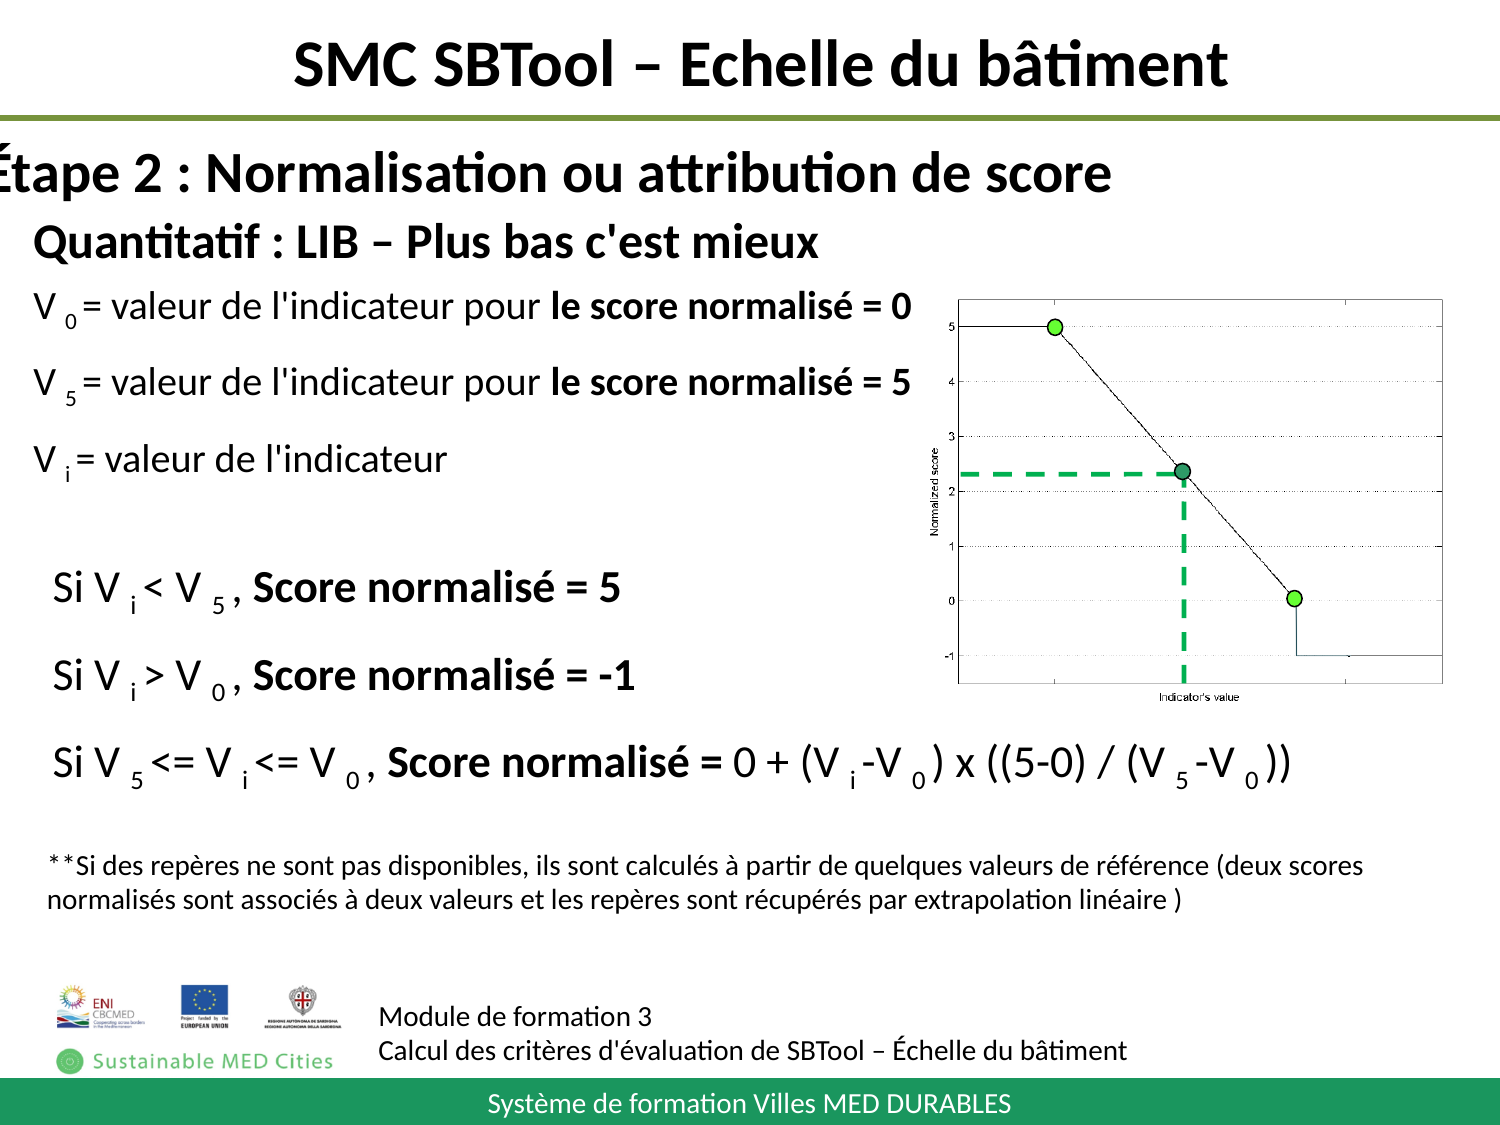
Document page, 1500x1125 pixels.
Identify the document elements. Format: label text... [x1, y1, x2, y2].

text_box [0, 970, 1500, 1125]
text_box Quantitatif : LIB – Plus bas c'est mieux [18, 201, 959, 276]
text_box **Si des repères ne sont pas disponibles, ils sont calculés à partir de quelques valeurs de référence (deux scores normalisés sont associés à deux valeurs et les repères sont récupérés par extrapolation linéaire ) [29, 837, 1471, 925]
text_box SMC SBTool – Echelle du bâtiment [278, 12, 1246, 107]
text_box Étape 2 : Normalisation ou attribution de score [0, 126, 1129, 212]
text_box V 0 = valeur de l'indicateur pour le score normalisé = 0 V 5 = valeur de l'indicateur pour le score normalisé = 5 V i = valeur de l'indicateur [18, 276, 952, 515]
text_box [922, 282, 1452, 716]
text_box Si V i < V 5 , Score normalisé = 5 Si V i > V 0 , Score normalisé = -1 Si V 5 <= V i <= V 0 , Score normalisé = 0 + (V i -V 0 ) x ((5-0) / (V 5 -V 0 )) [35, 548, 1425, 804]
